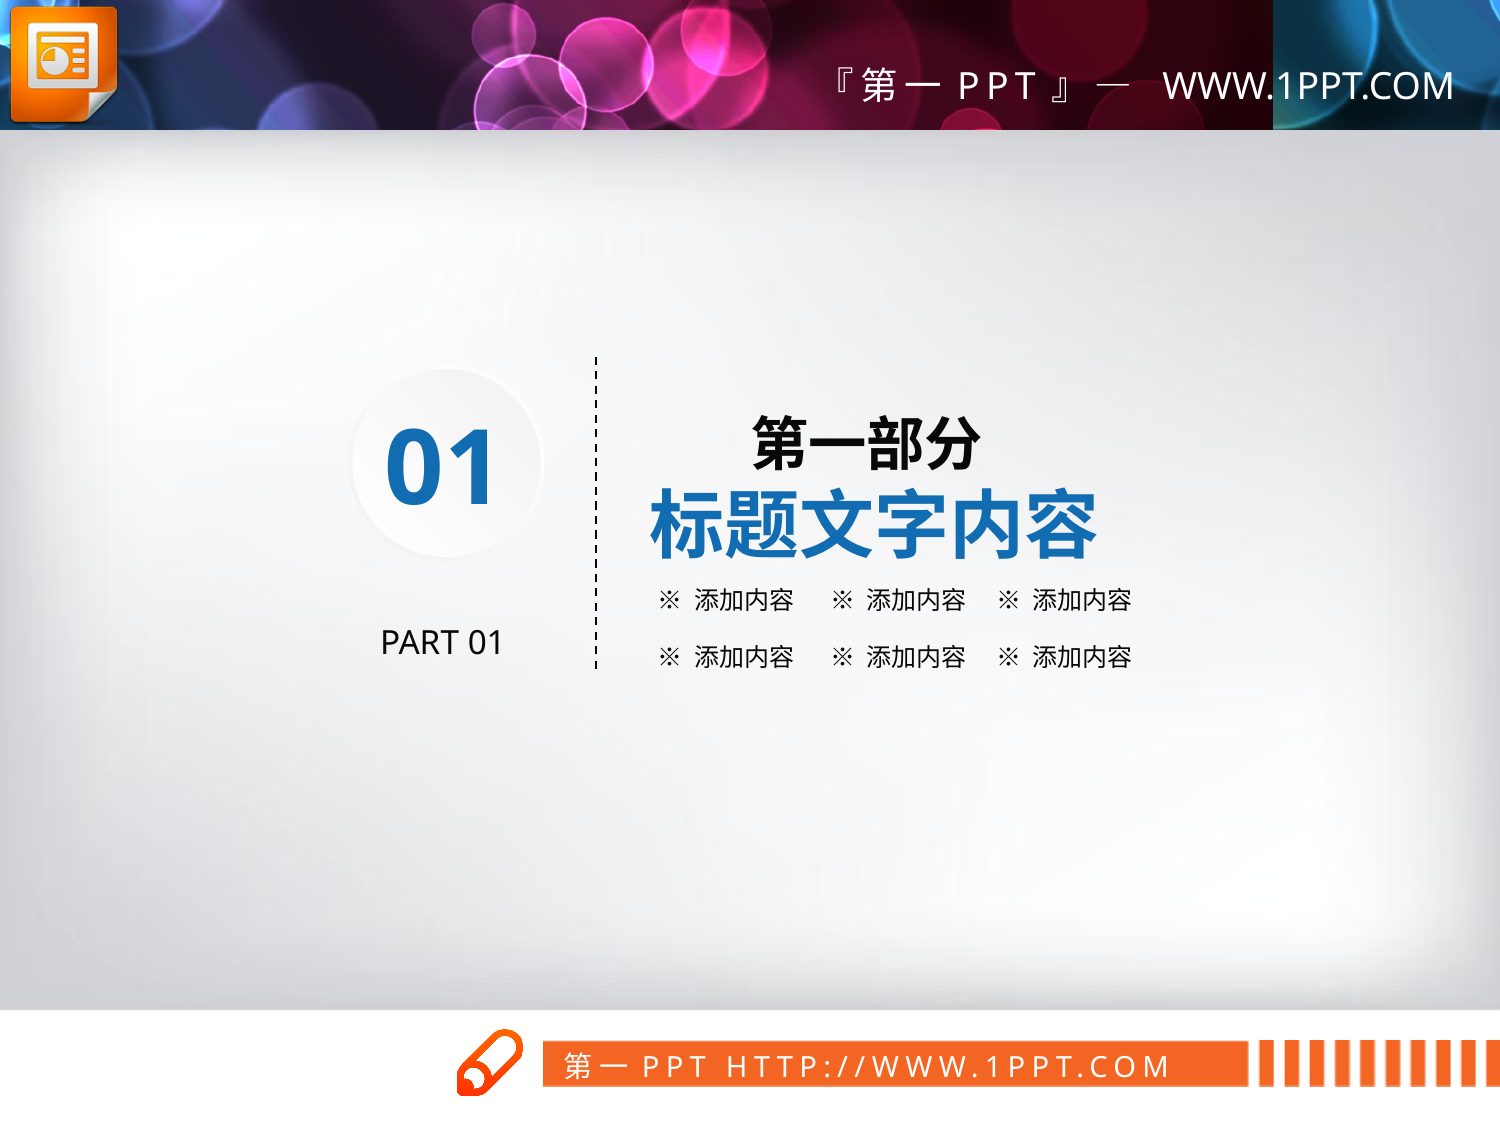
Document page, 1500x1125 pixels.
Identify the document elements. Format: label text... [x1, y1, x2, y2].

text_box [348, 364, 545, 562]
text_box 第一部分 标题文字内容 [634, 364, 1114, 575]
picture [543, 1040, 1500, 1087]
text_box ※ 添加内容 [647, 636, 810, 677]
text_box PART 01 [380, 621, 529, 662]
picture [0, 0, 1500, 1012]
text_box ※ 添加内容 [820, 579, 982, 620]
text_box ※ 添加内容 [820, 636, 982, 677]
text_box ※ 添加内容 [647, 579, 817, 620]
text_box ※ 添加内容 [986, 636, 1148, 677]
text_box ※ 添加内容 [986, 579, 1155, 620]
